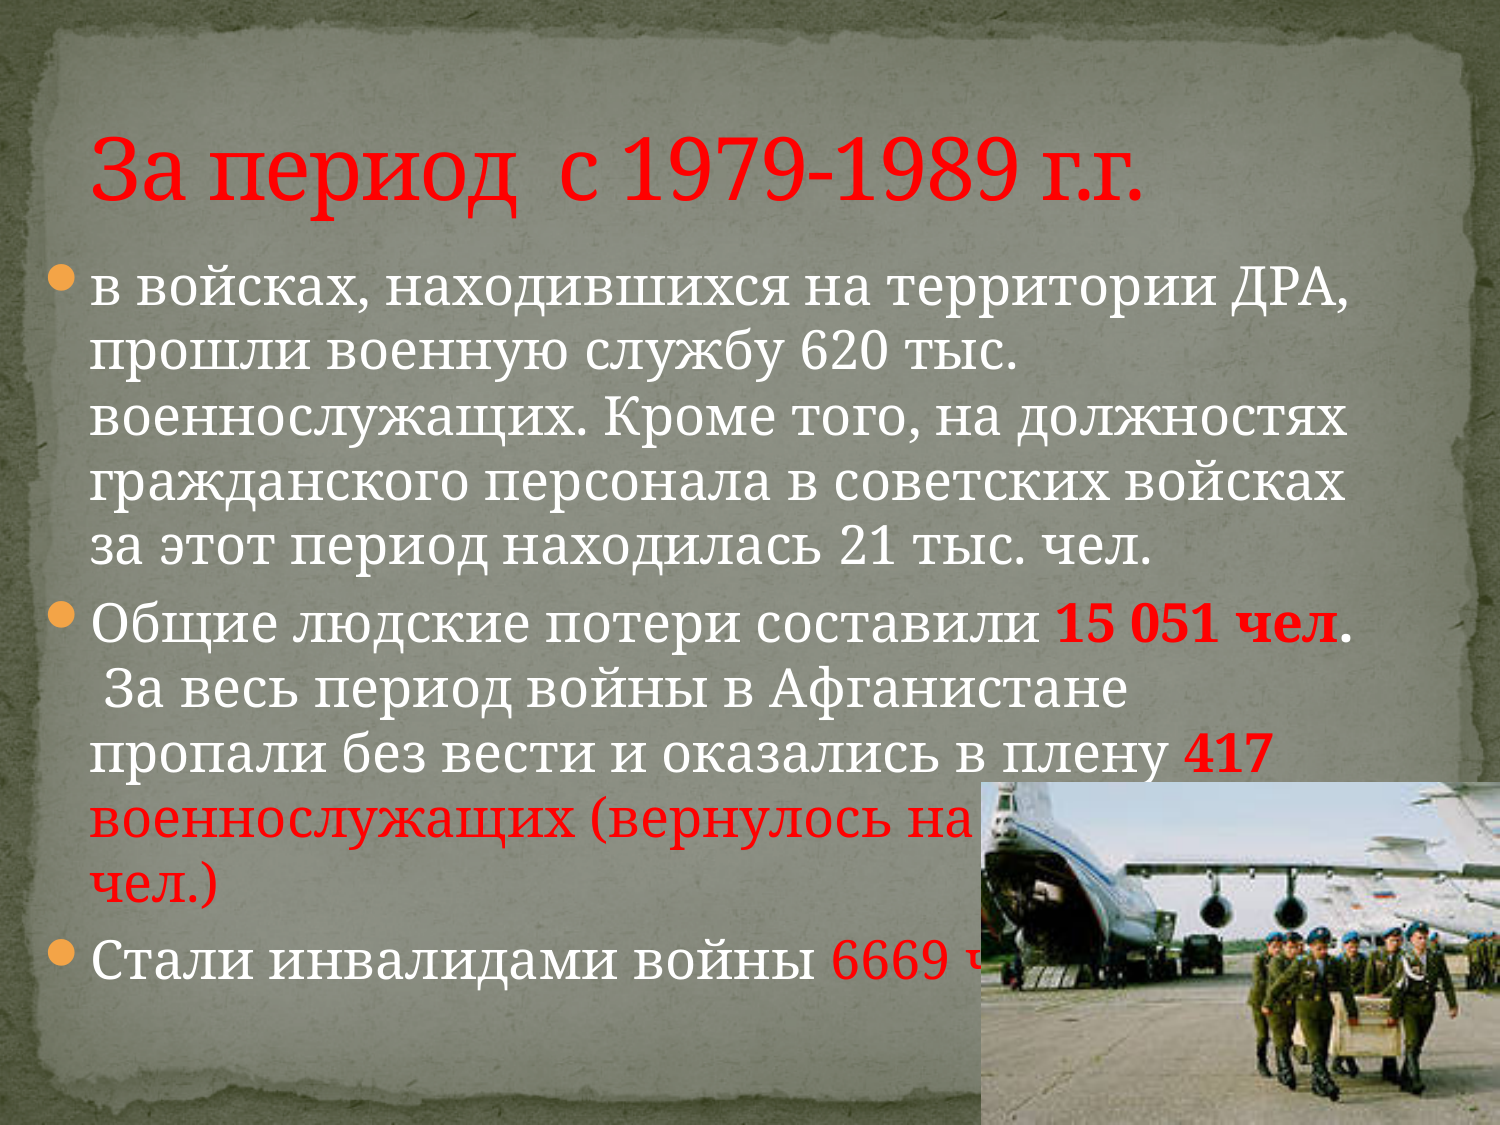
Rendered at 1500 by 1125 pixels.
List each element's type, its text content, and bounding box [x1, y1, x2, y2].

title За период с 1979-1989 г.г. [74, 24, 1425, 225]
picture [981, 782, 1500, 1125]
list в войсках, находившихся на территории ДРА, прошли военную службу 620 тыс. военнослужащих. Кроме того, на должностях гражданского персонала в советских войсках за этот период находилась 21 тыс. чел. Общие людские потери составили 15 051 чел. За весь период войны в Афганистане пропали без вести и оказались в плену 417 военнослужащих (вернулось на Родину 130 чел.) Стали инвалидами войны 6669 чел. [29, 243, 1380, 994]
